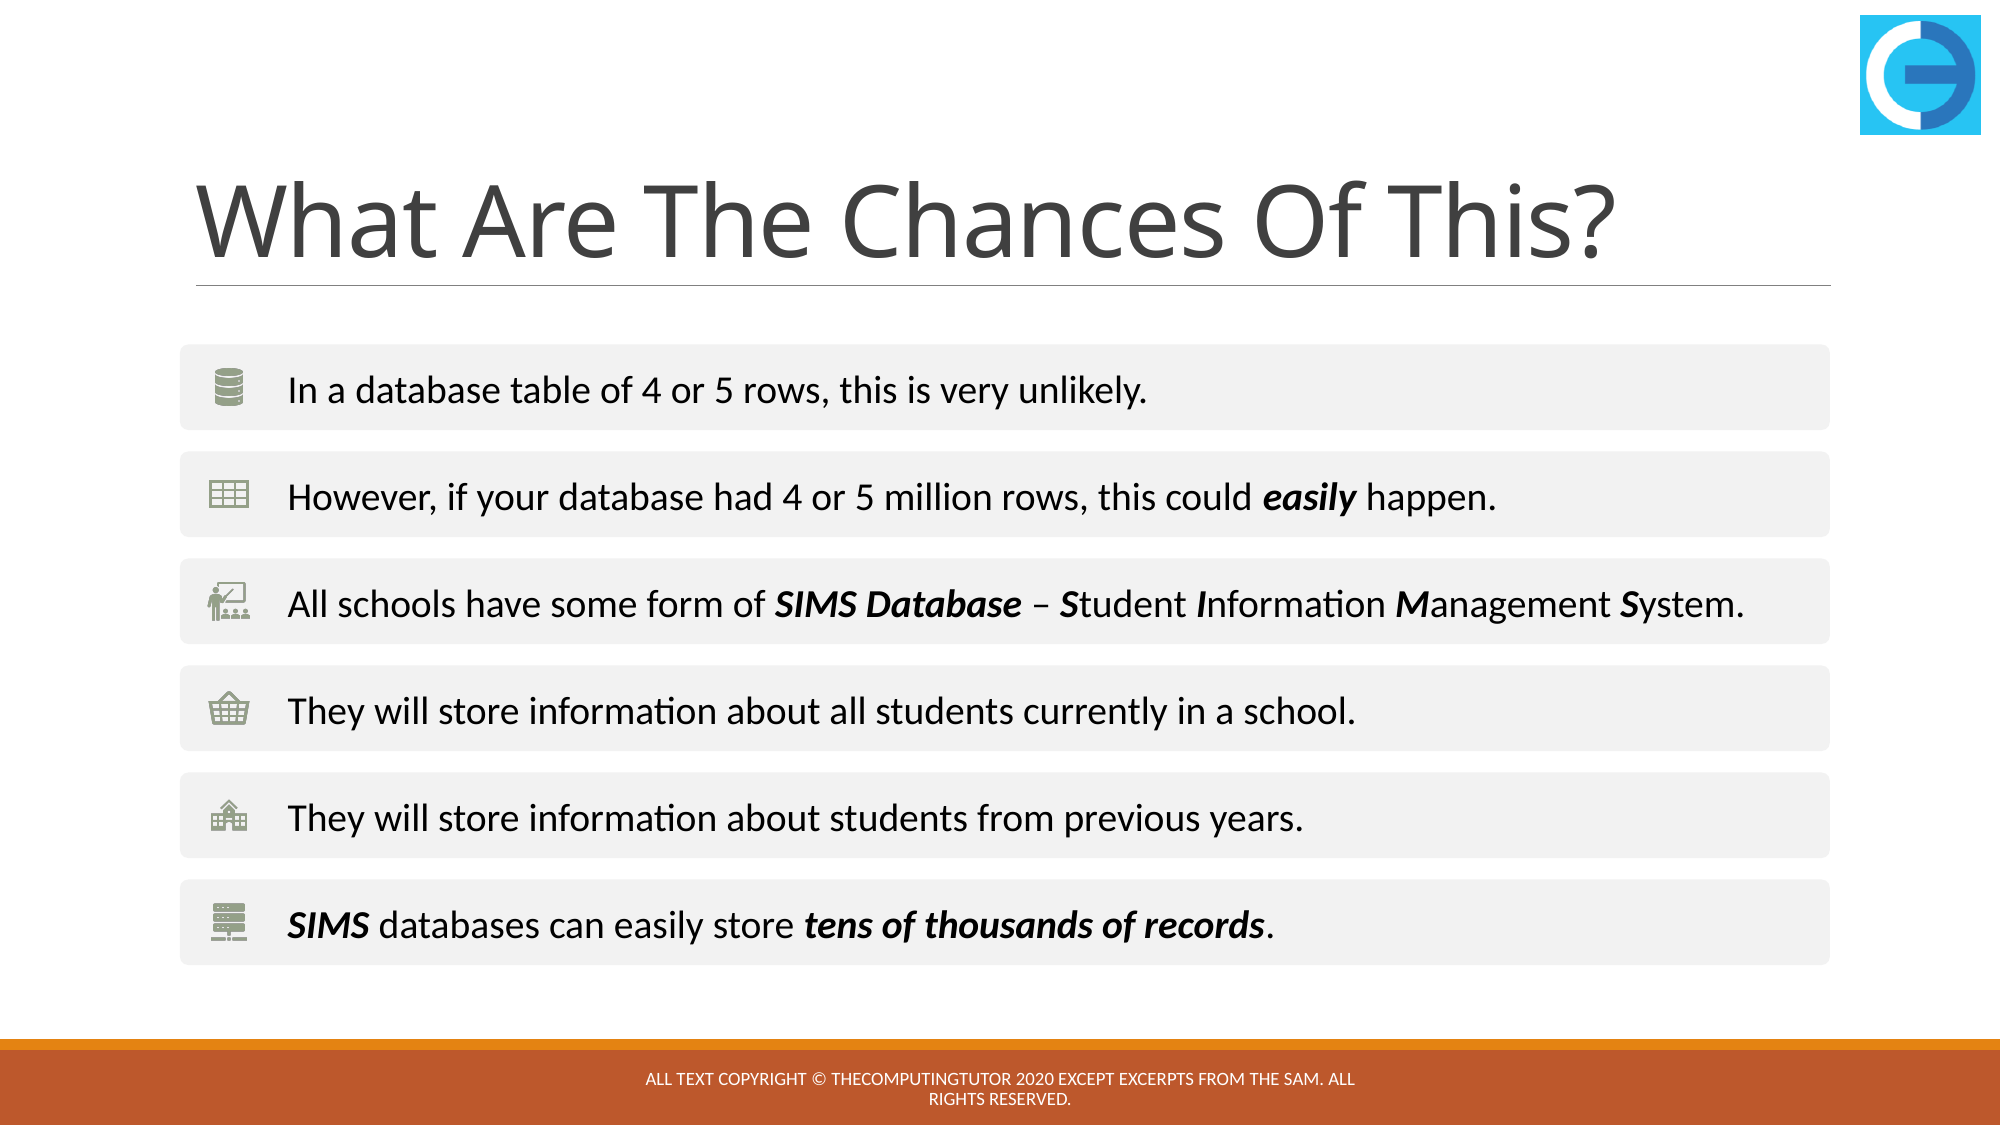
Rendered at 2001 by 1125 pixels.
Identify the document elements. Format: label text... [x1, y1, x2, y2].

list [179, 343, 1831, 966]
title What Are The Chances Of This? [180, 47, 1830, 285]
footer All text copyright © TheComputingTutor 2020 except excerpts from the SAM. All rights Reserved. [604, 1059, 1396, 1120]
picture [1860, 15, 1981, 135]
